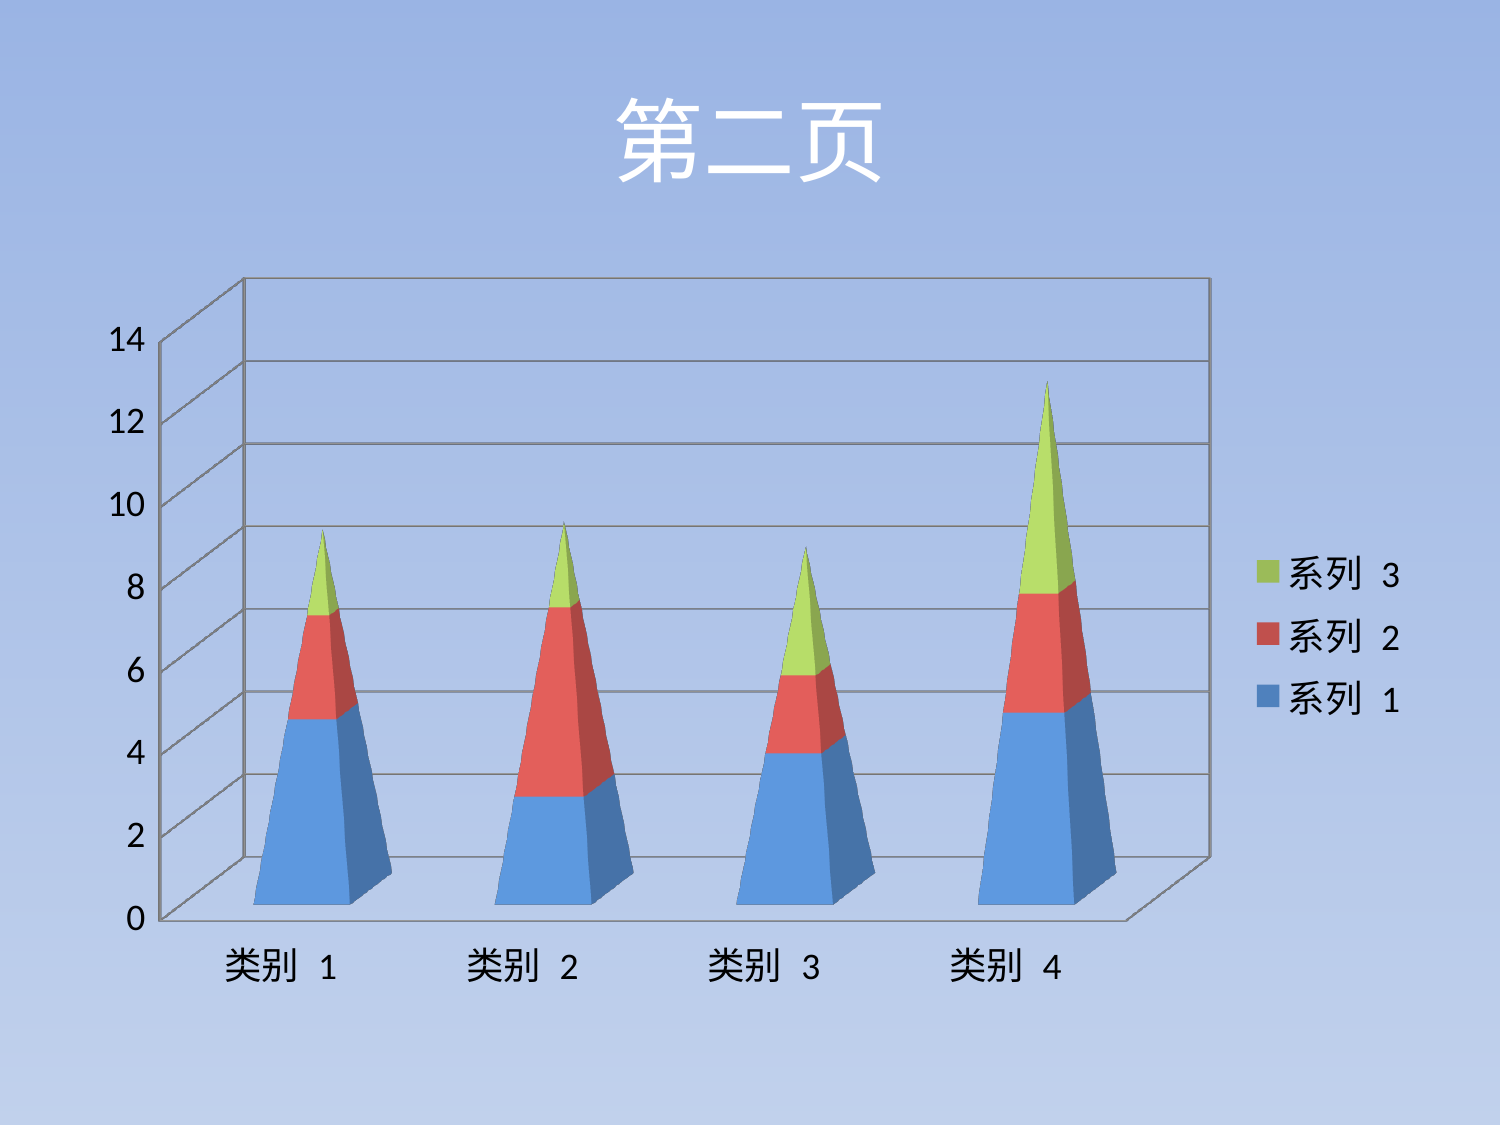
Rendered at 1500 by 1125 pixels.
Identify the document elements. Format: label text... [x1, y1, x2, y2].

chart [74, 262, 1426, 1006]
title 第二页 [75, 45, 1425, 233]
